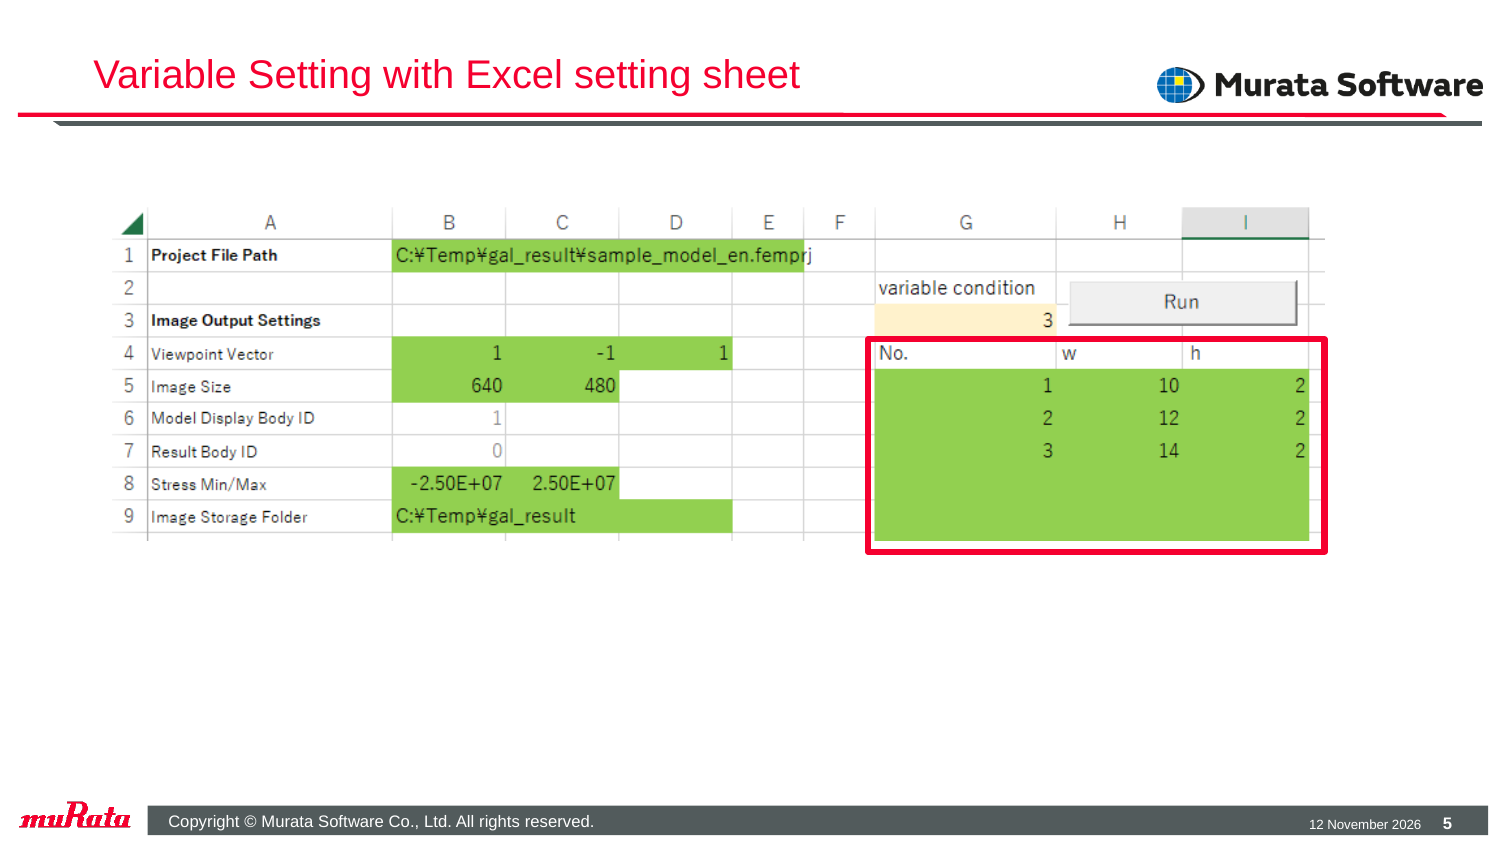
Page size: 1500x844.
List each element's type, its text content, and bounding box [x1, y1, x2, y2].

picture [111, 197, 1325, 542]
picture [5, 787, 144, 842]
picture [1157, 67, 1483, 103]
title Variable Setting with Excel setting sheet [93, 33, 1140, 121]
text_box [866, 547, 1327, 554]
